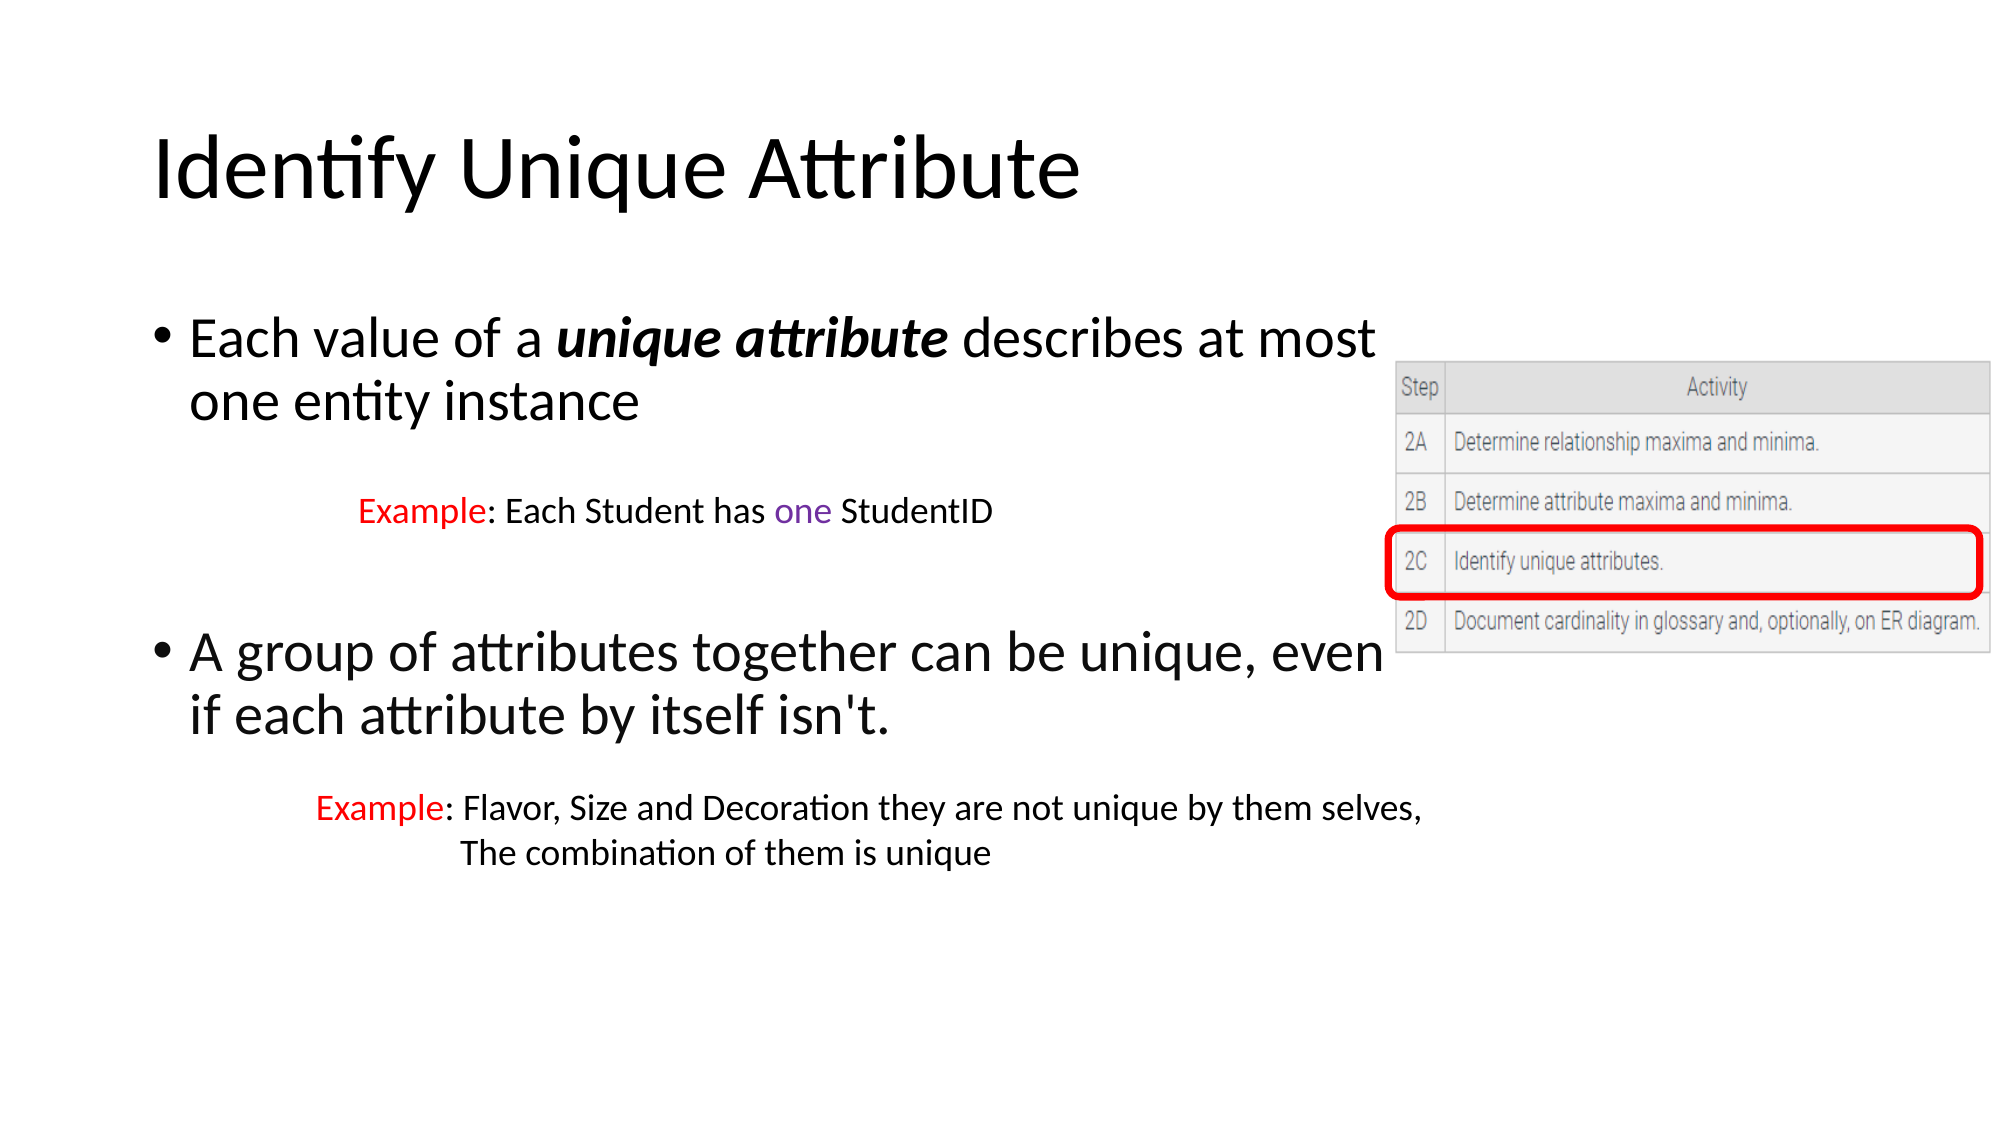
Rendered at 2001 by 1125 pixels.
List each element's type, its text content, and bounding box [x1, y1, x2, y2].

picture [1392, 355, 2000, 658]
text_box [1387, 529, 1392, 596]
title Identify Unique Attribute [137, 59, 1863, 278]
text_box Example: Flavor, Size and Decoration they are not unique by them selves, The combination of them is unique [301, 775, 1447, 881]
text_box Example: Each Student has one StudentID [343, 478, 1009, 539]
list Each value of a unique attribute describes at most one entity instance A group of attributes together can be unique, even if each attribute by itself isn't. [137, 299, 1432, 1014]
